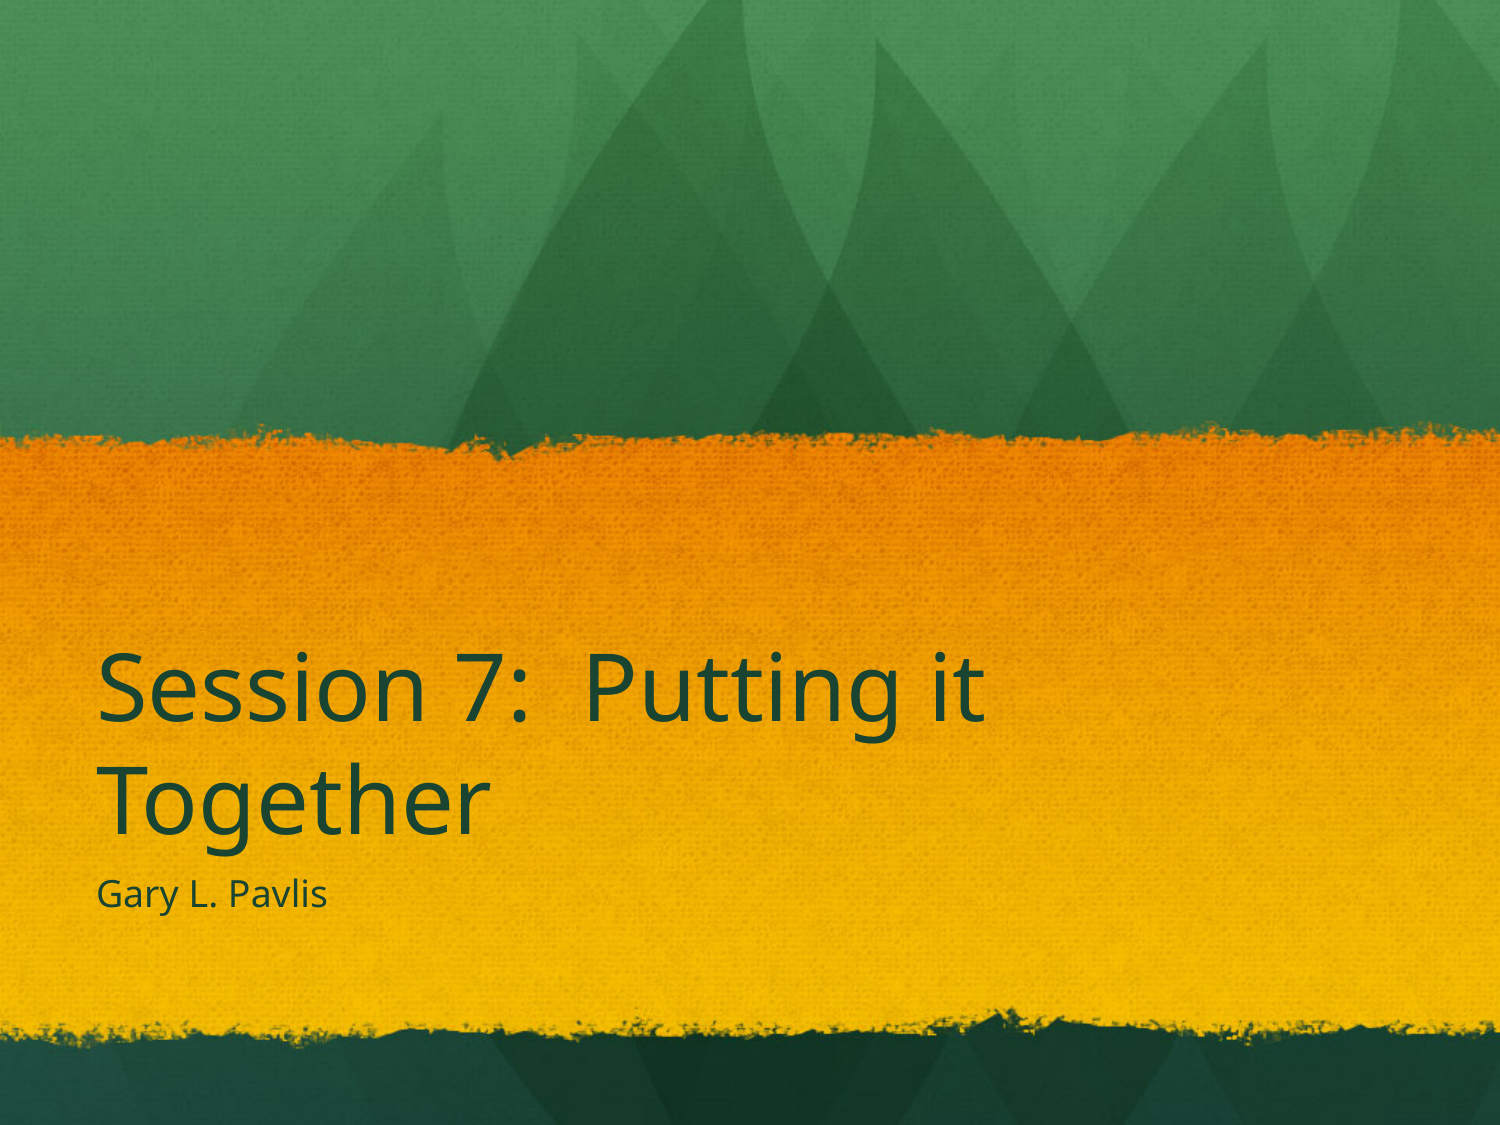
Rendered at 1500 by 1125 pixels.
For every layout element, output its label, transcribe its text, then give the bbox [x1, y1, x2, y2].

subtitle Gary L. Pavlis [81, 862, 1262, 1025]
picture [0, 0, 1500, 1125]
title Session 7: Putting it Together [81, 619, 1262, 861]
